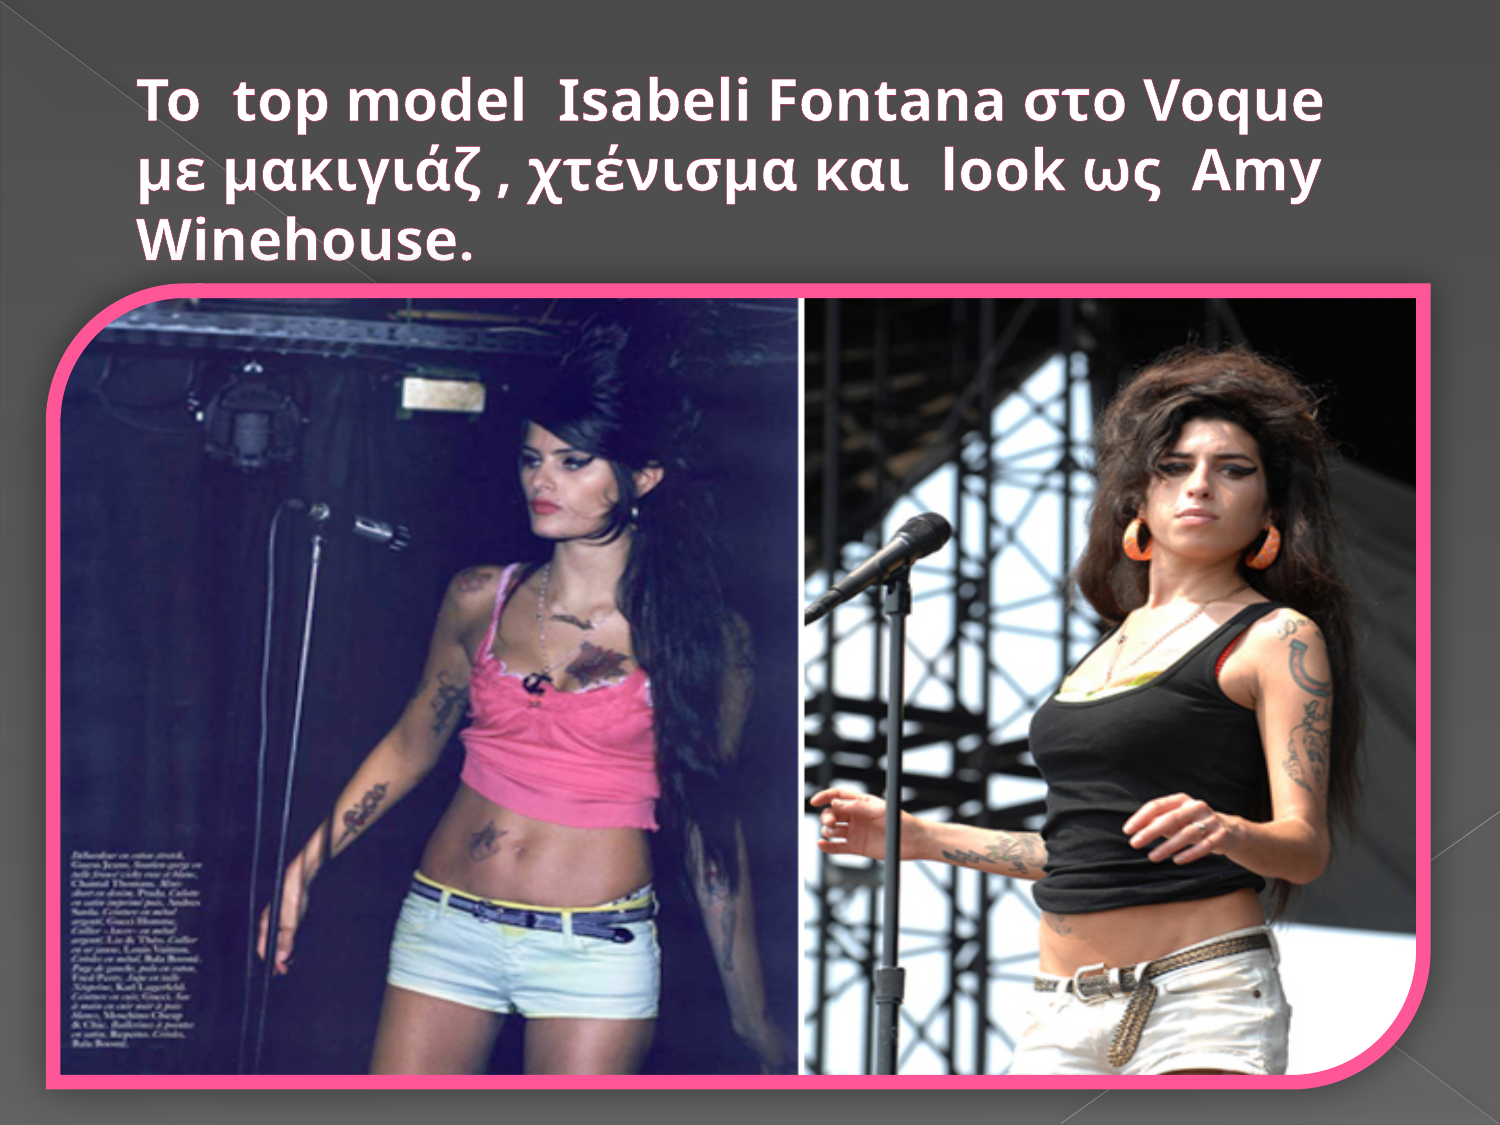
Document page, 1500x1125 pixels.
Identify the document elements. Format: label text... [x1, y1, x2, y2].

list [52, 290, 1424, 1083]
title Το top model Isabeli Fontana στο Voque με μακιγιάζ , χτένισμα και look ως Amy Winehouse. [41, 43, 1425, 291]
